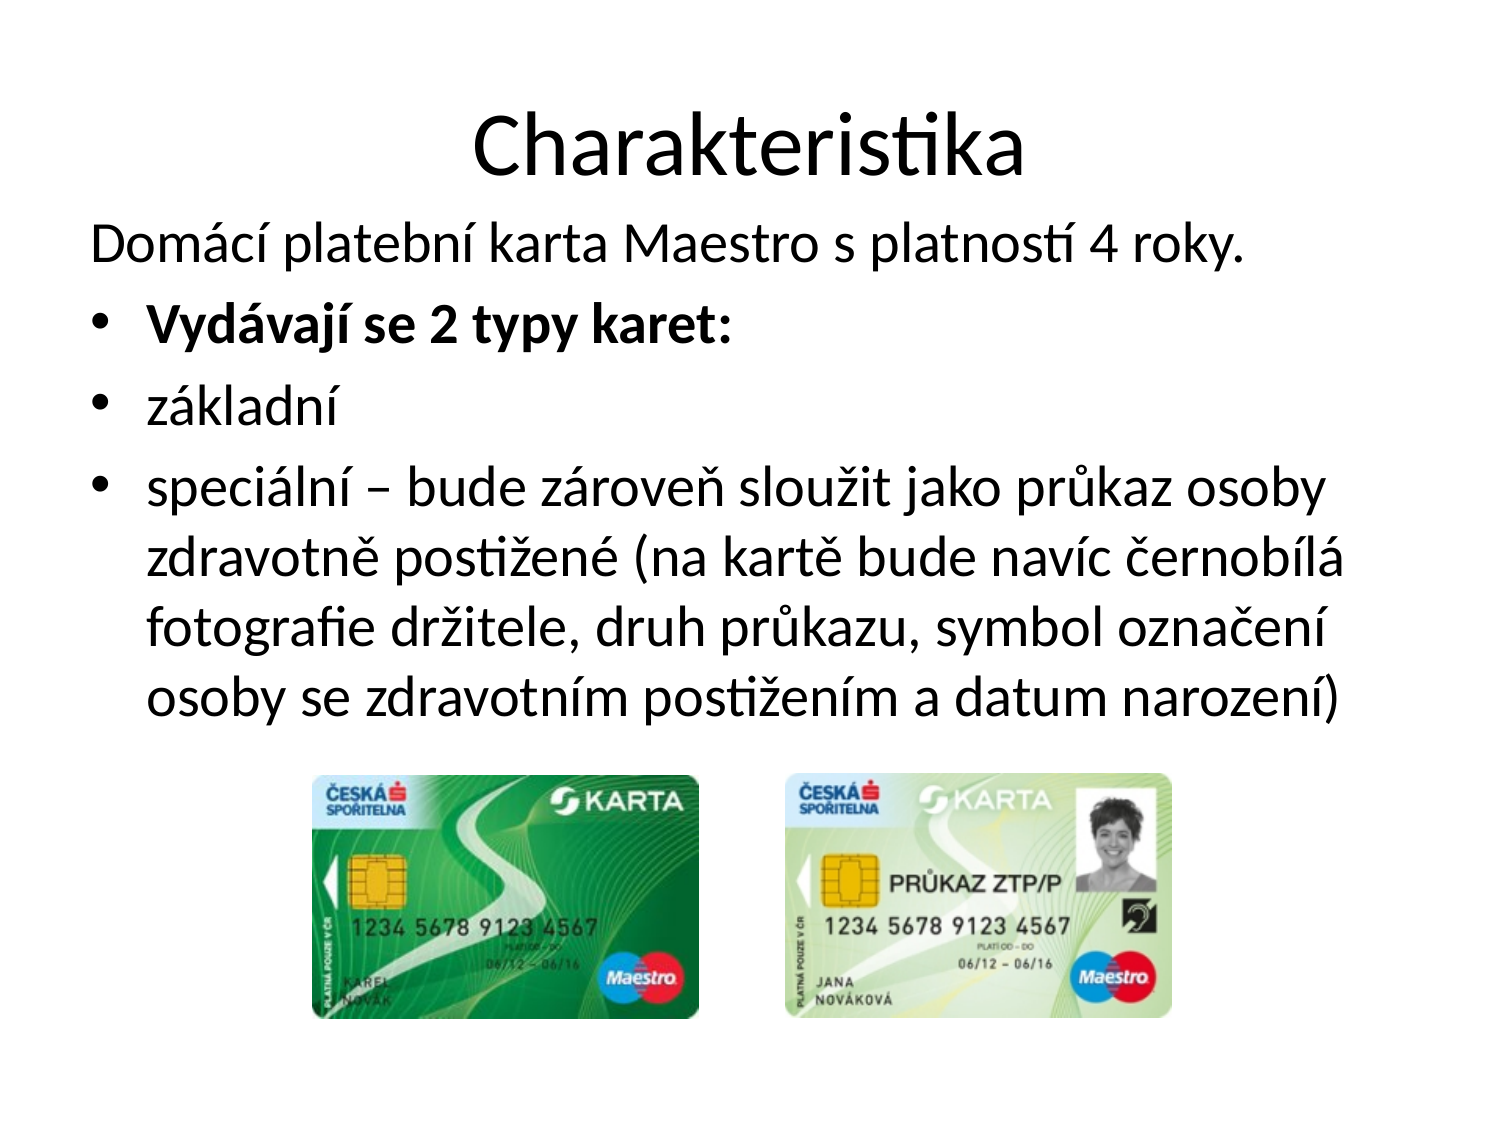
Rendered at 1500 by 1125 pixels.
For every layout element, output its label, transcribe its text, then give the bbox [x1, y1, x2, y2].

picture [785, 773, 1172, 1018]
picture [312, 774, 700, 1020]
list Domácí platební karta Maestro s platností 4 roky. Vydávají se 2 typy karet: základní speciální – bude zároveň sloužit jako průkaz osoby zdravotně postižené (na kartě bude navíc černobílá fotografie držitele, druh průkazu, symbol označení osoby se zdravotním postižením a datum narození) [75, 196, 1425, 1047]
title Charakteristika [75, 45, 1425, 196]
